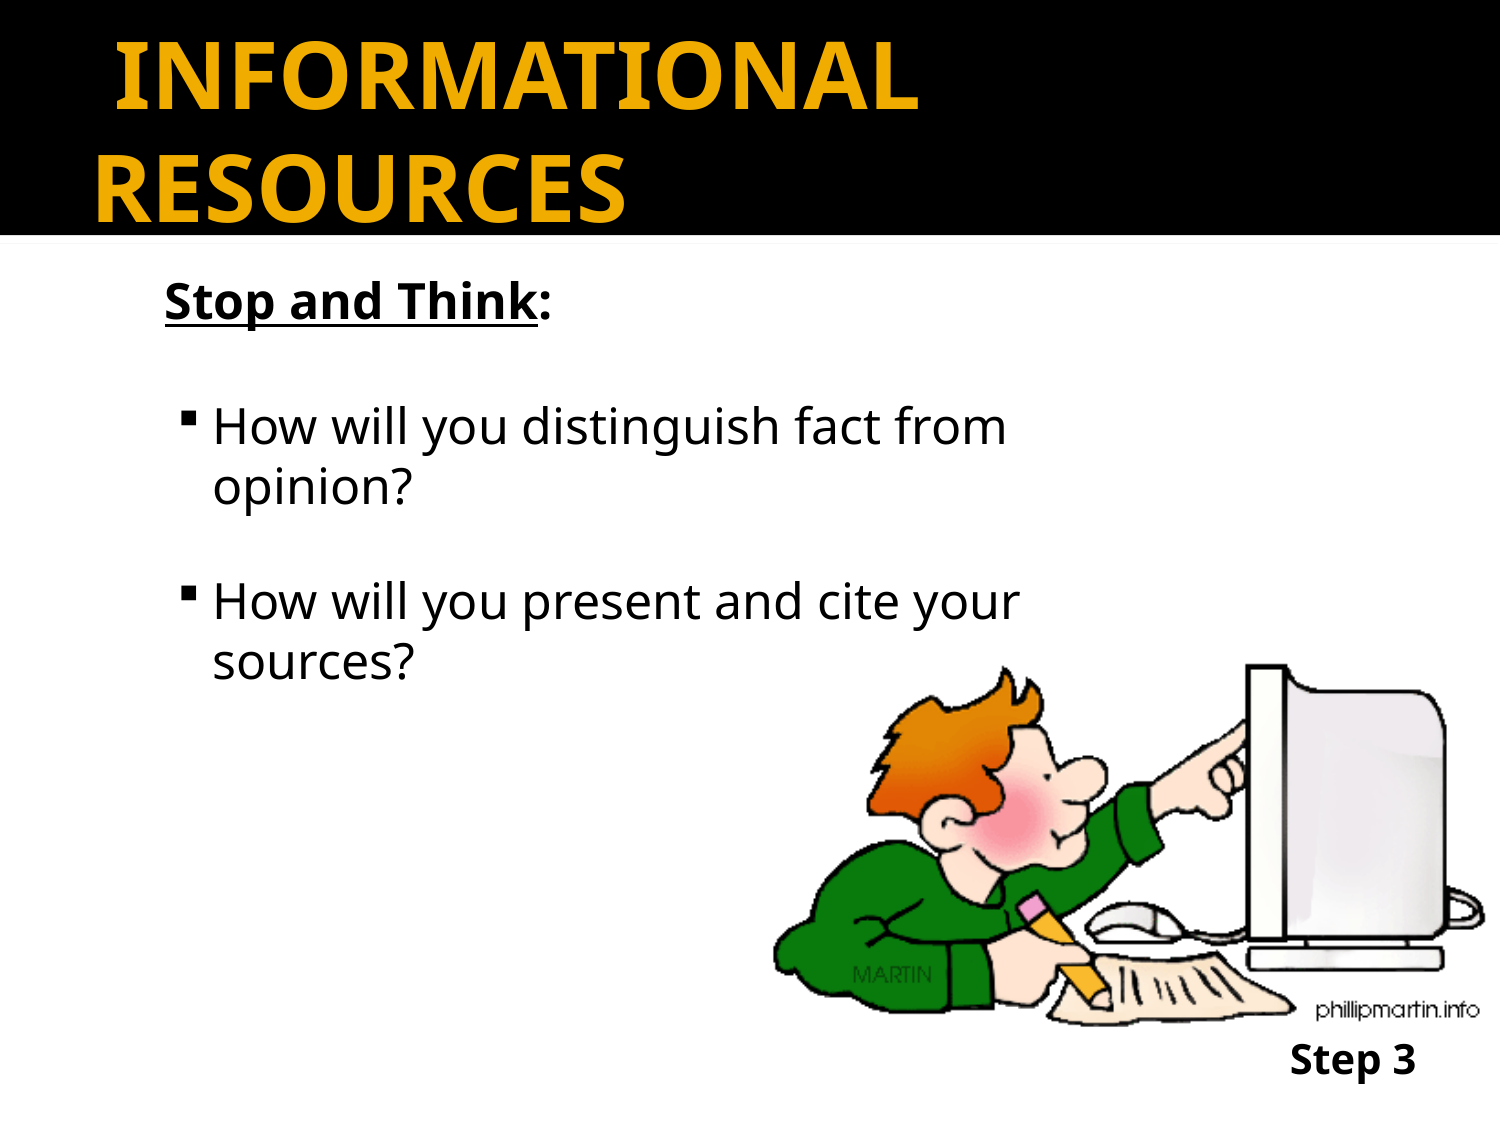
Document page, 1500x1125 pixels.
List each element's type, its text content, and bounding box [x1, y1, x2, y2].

text_box How will you distinguish fact from opinion? [162, 387, 1110, 523]
text_box Stop and Think: [150, 262, 1075, 398]
picture [749, 637, 1500, 1049]
text_box How will you present and cite your sources? [162, 562, 1119, 698]
text_box Step 3 [1275, 1058, 1463, 1090]
title INFORMATIONAL RESOURCES [75, 25, 1425, 231]
